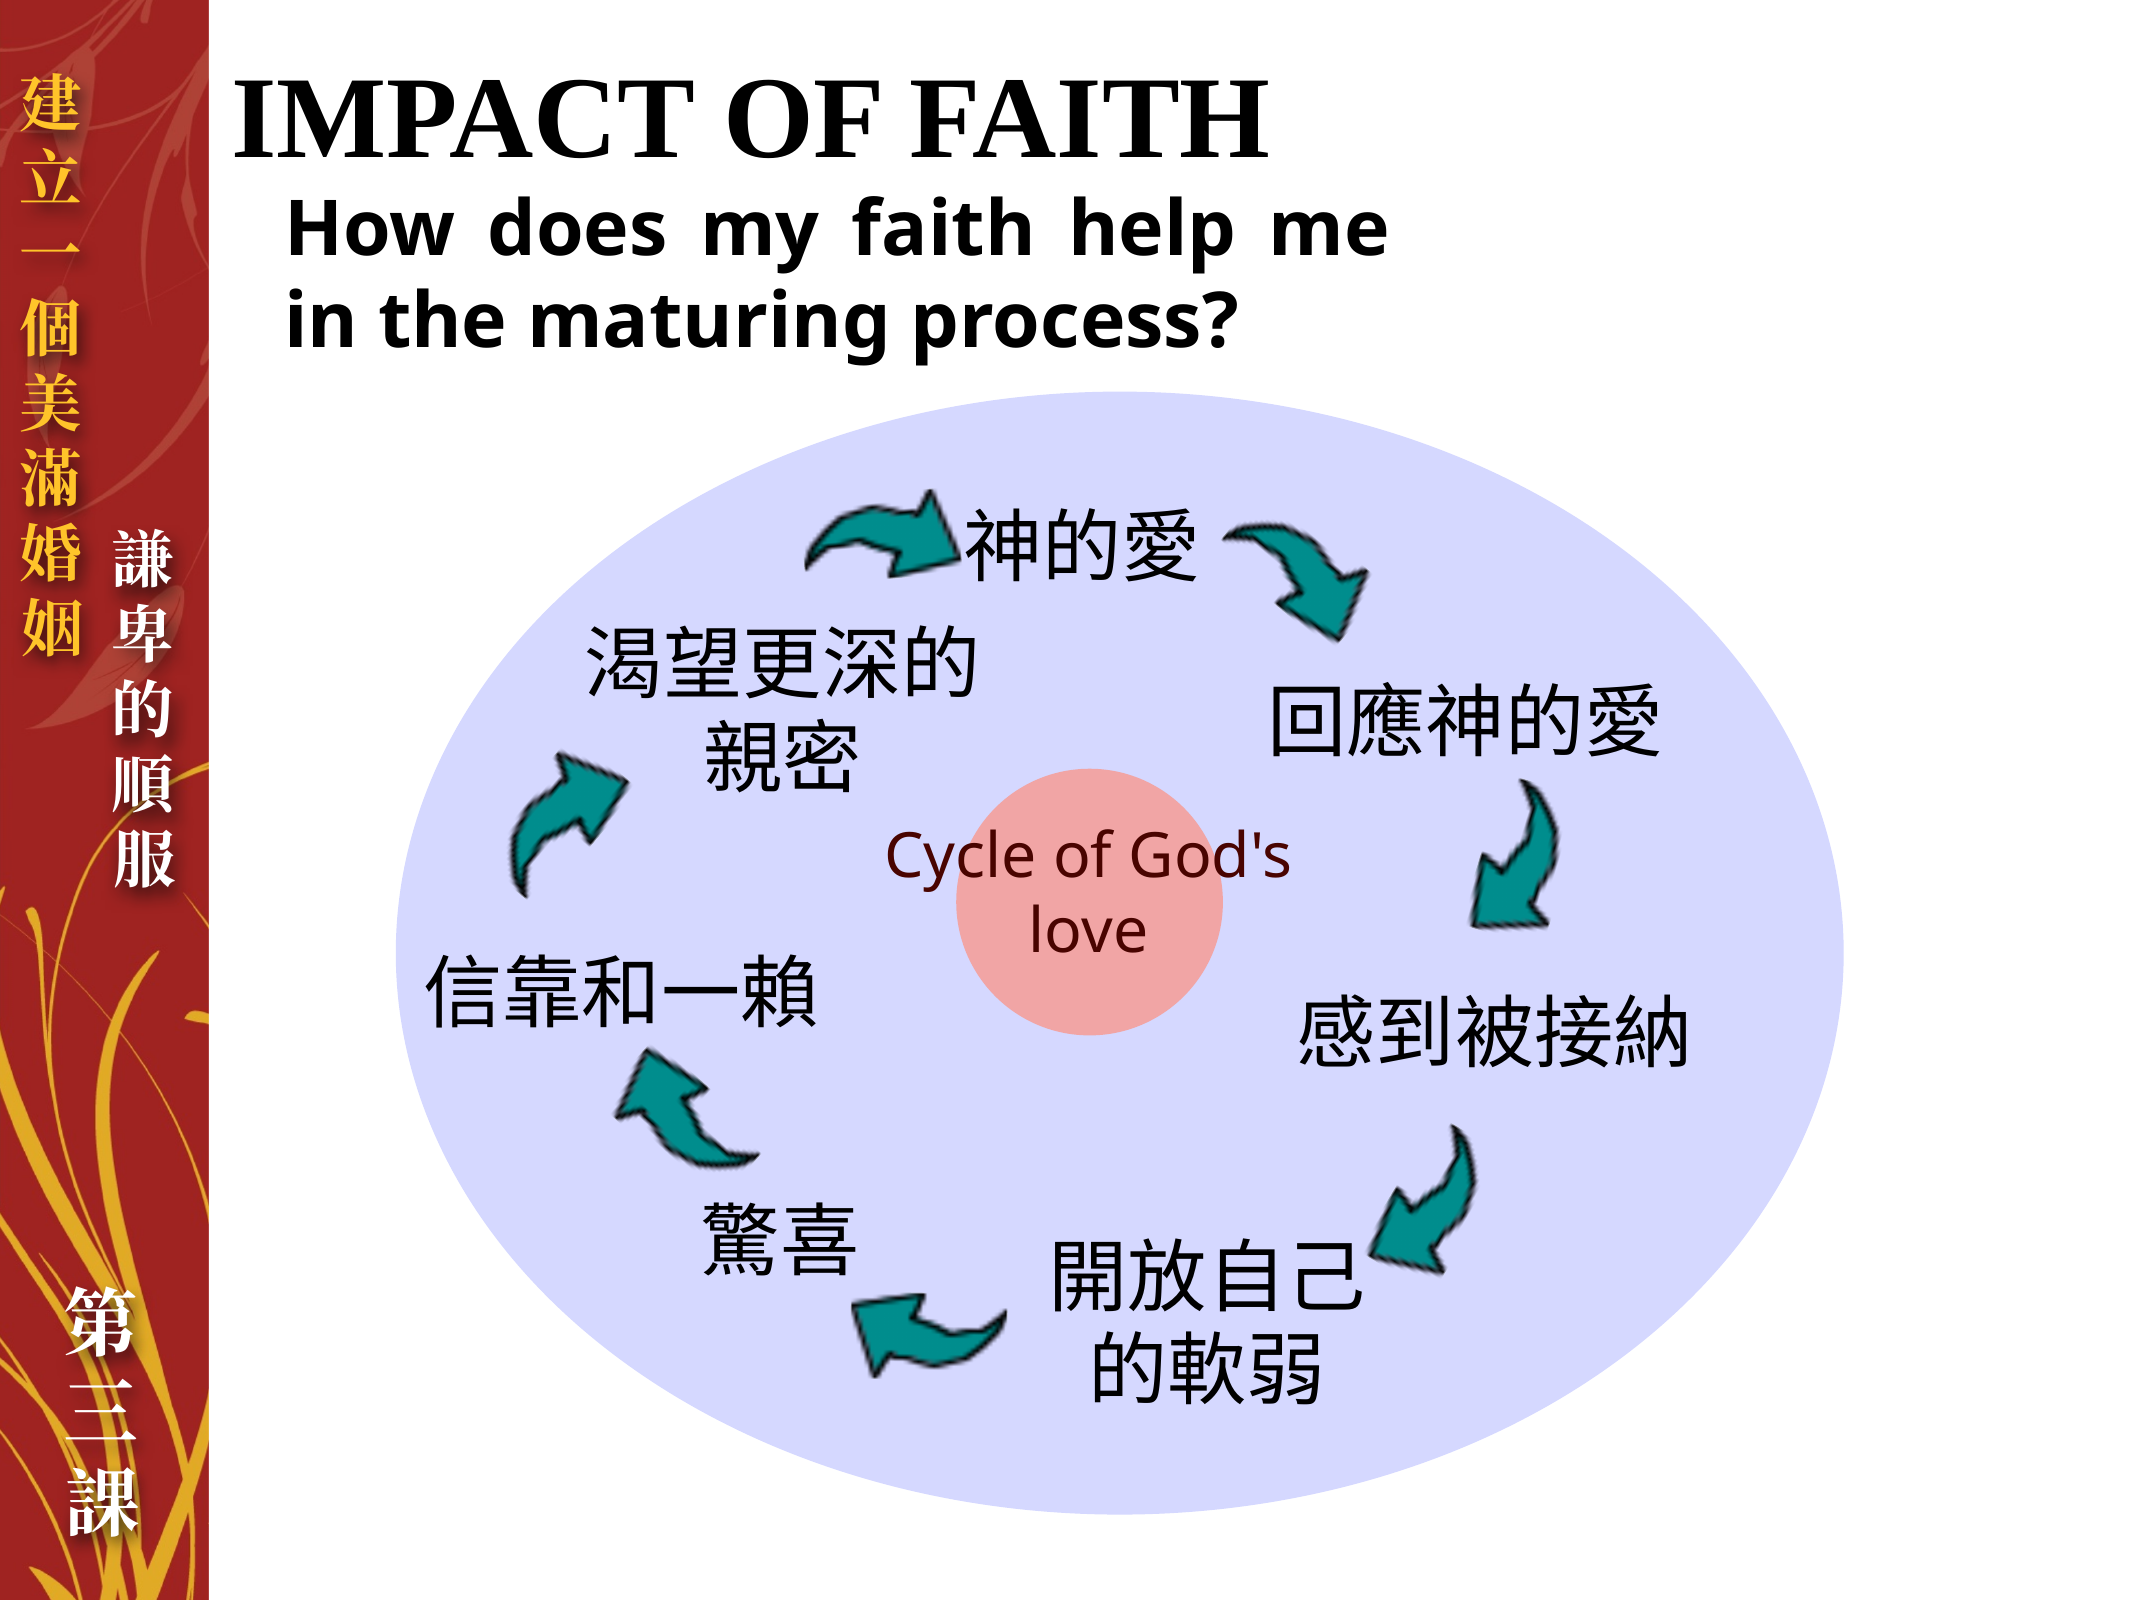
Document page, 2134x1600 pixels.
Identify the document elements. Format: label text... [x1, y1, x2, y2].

text_box How does my faith help me in the maturing process? [275, 170, 1399, 371]
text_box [1211, 484, 1674, 761]
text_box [1020, 1115, 1513, 1438]
picture [639, 1043, 727, 1201]
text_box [471, 485, 991, 953]
picture [0, 0, 208, 1600]
title IMPACT OF FAITH [230, 1, 1572, 222]
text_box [1287, 773, 1703, 1075]
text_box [691, 1089, 1008, 1381]
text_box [395, 391, 1844, 1515]
